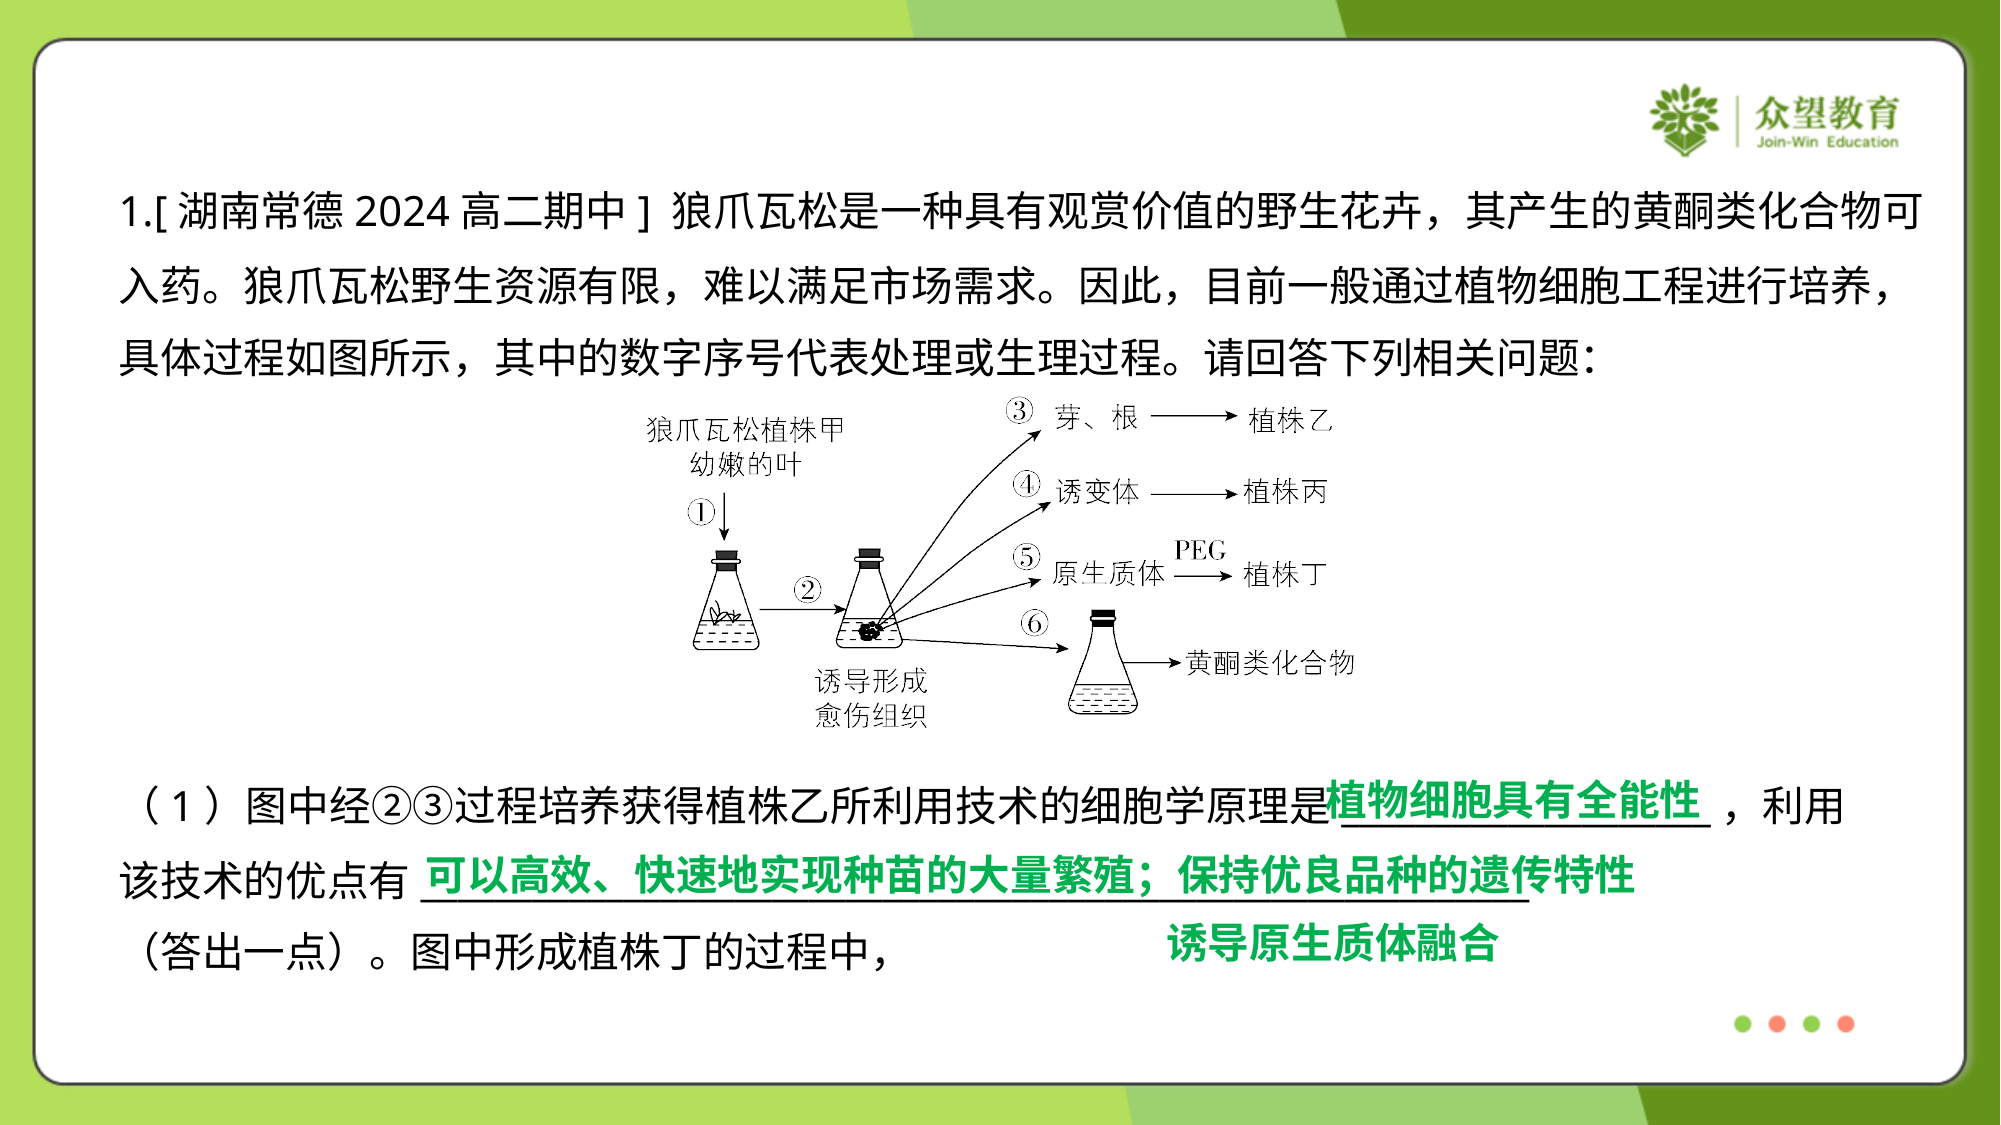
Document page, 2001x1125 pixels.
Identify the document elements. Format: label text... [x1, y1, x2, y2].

text_box 植物细胞具有全能性 [1311, 748, 1717, 816]
picture [0, 0, 2000, 1125]
text_box 诱导原生质体融合 [1151, 895, 1516, 960]
text_box 1.[湖南常德2024高二期中] 狼爪瓦松是一种具有观赏价值的野生花卉，其产生的黄酮类化合物可 入药。狼爪瓦松野生资源有限，难以满足市场需求。因此，目前一般通过植物细胞工程进行培养， 具体过程如图所示，其中的数字序号代表处理或生理过程。请回答下列相关问题： [118, 159, 1883, 375]
text_box 可以高效、快速地实现种苗的大量繁殖；保持优良品种的遗传特性 [411, 823, 1651, 891]
